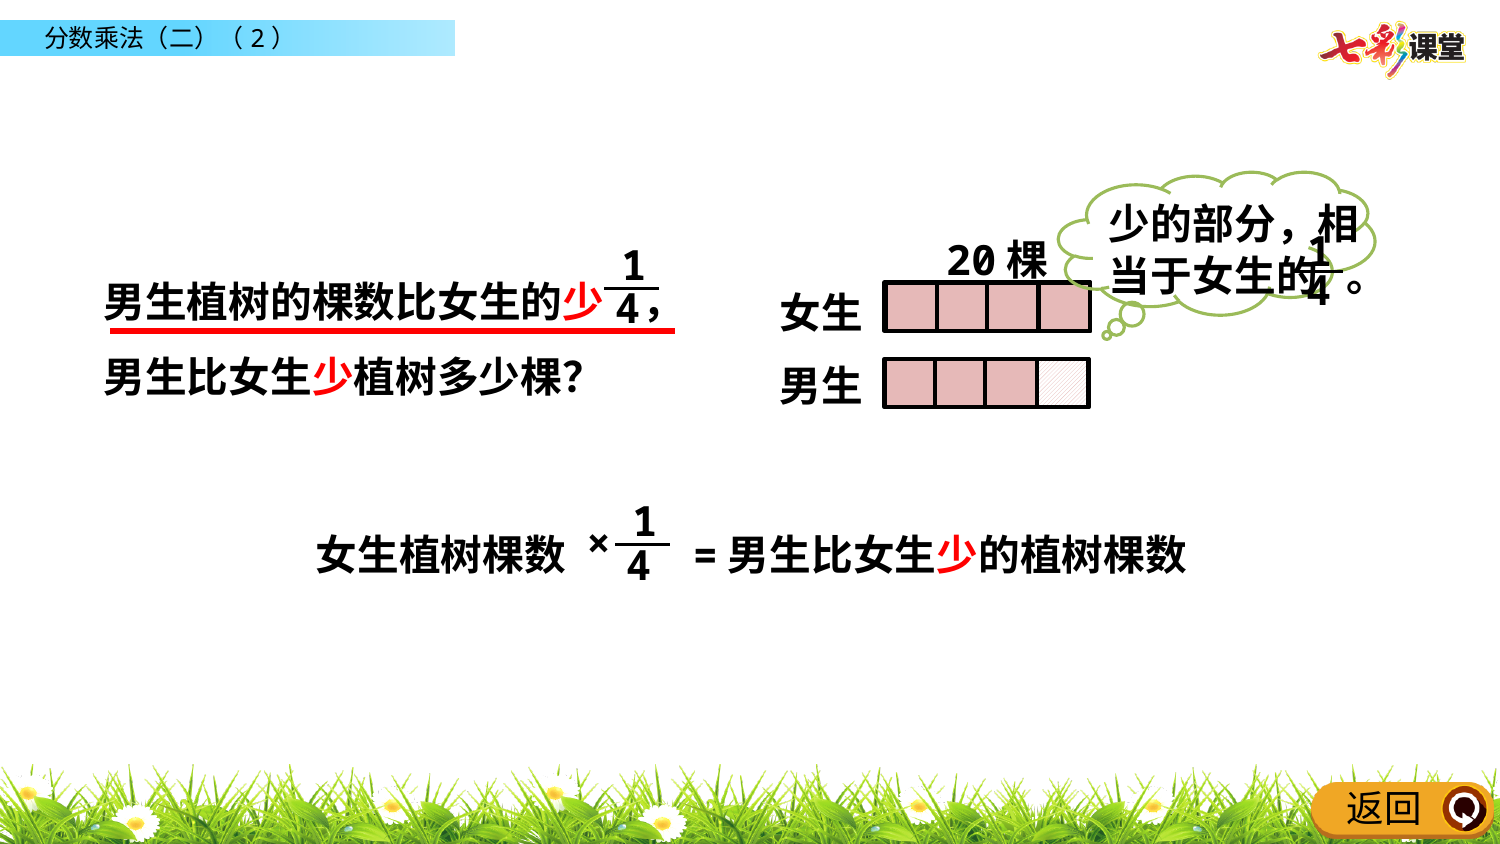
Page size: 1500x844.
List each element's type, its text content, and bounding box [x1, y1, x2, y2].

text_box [763, 171, 1423, 418]
picture [0, 764, 1500, 844]
text_box =男生比女生少的植树棵数 [678, 496, 1223, 587]
text_box 男生植树的棵数比女生的少 ，男生比女生少植树多少棵？ [88, 243, 720, 409]
picture [1316, 20, 1468, 80]
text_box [562, 487, 671, 597]
text_box 女生植树棵数 [300, 496, 557, 587]
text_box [601, 230, 660, 330]
